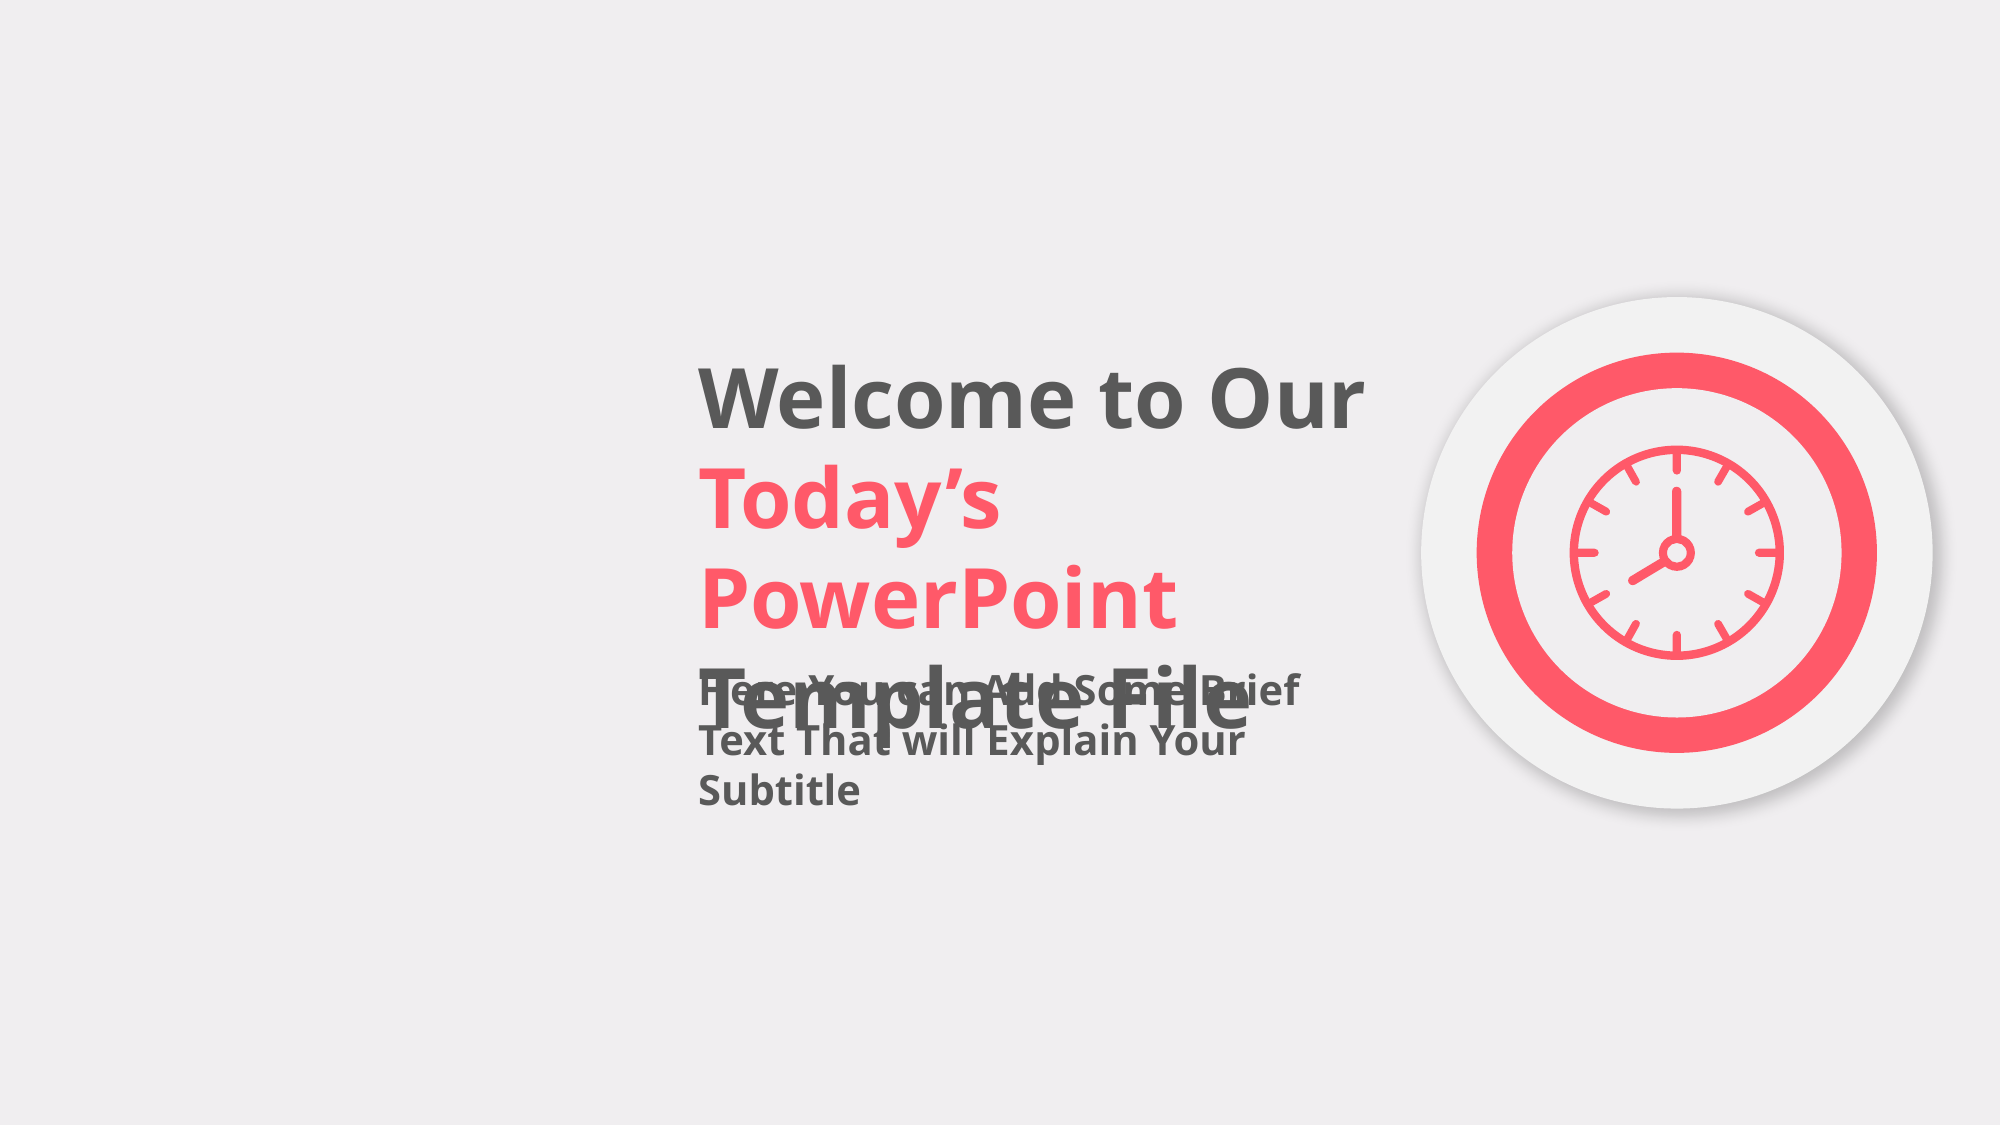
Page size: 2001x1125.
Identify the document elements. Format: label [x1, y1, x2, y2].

text_box [683, 338, 1407, 773]
text_box [1569, 445, 1784, 660]
text_box [1420, 296, 1934, 810]
text_box [1511, 387, 1843, 719]
text_box [1475, 351, 1878, 754]
